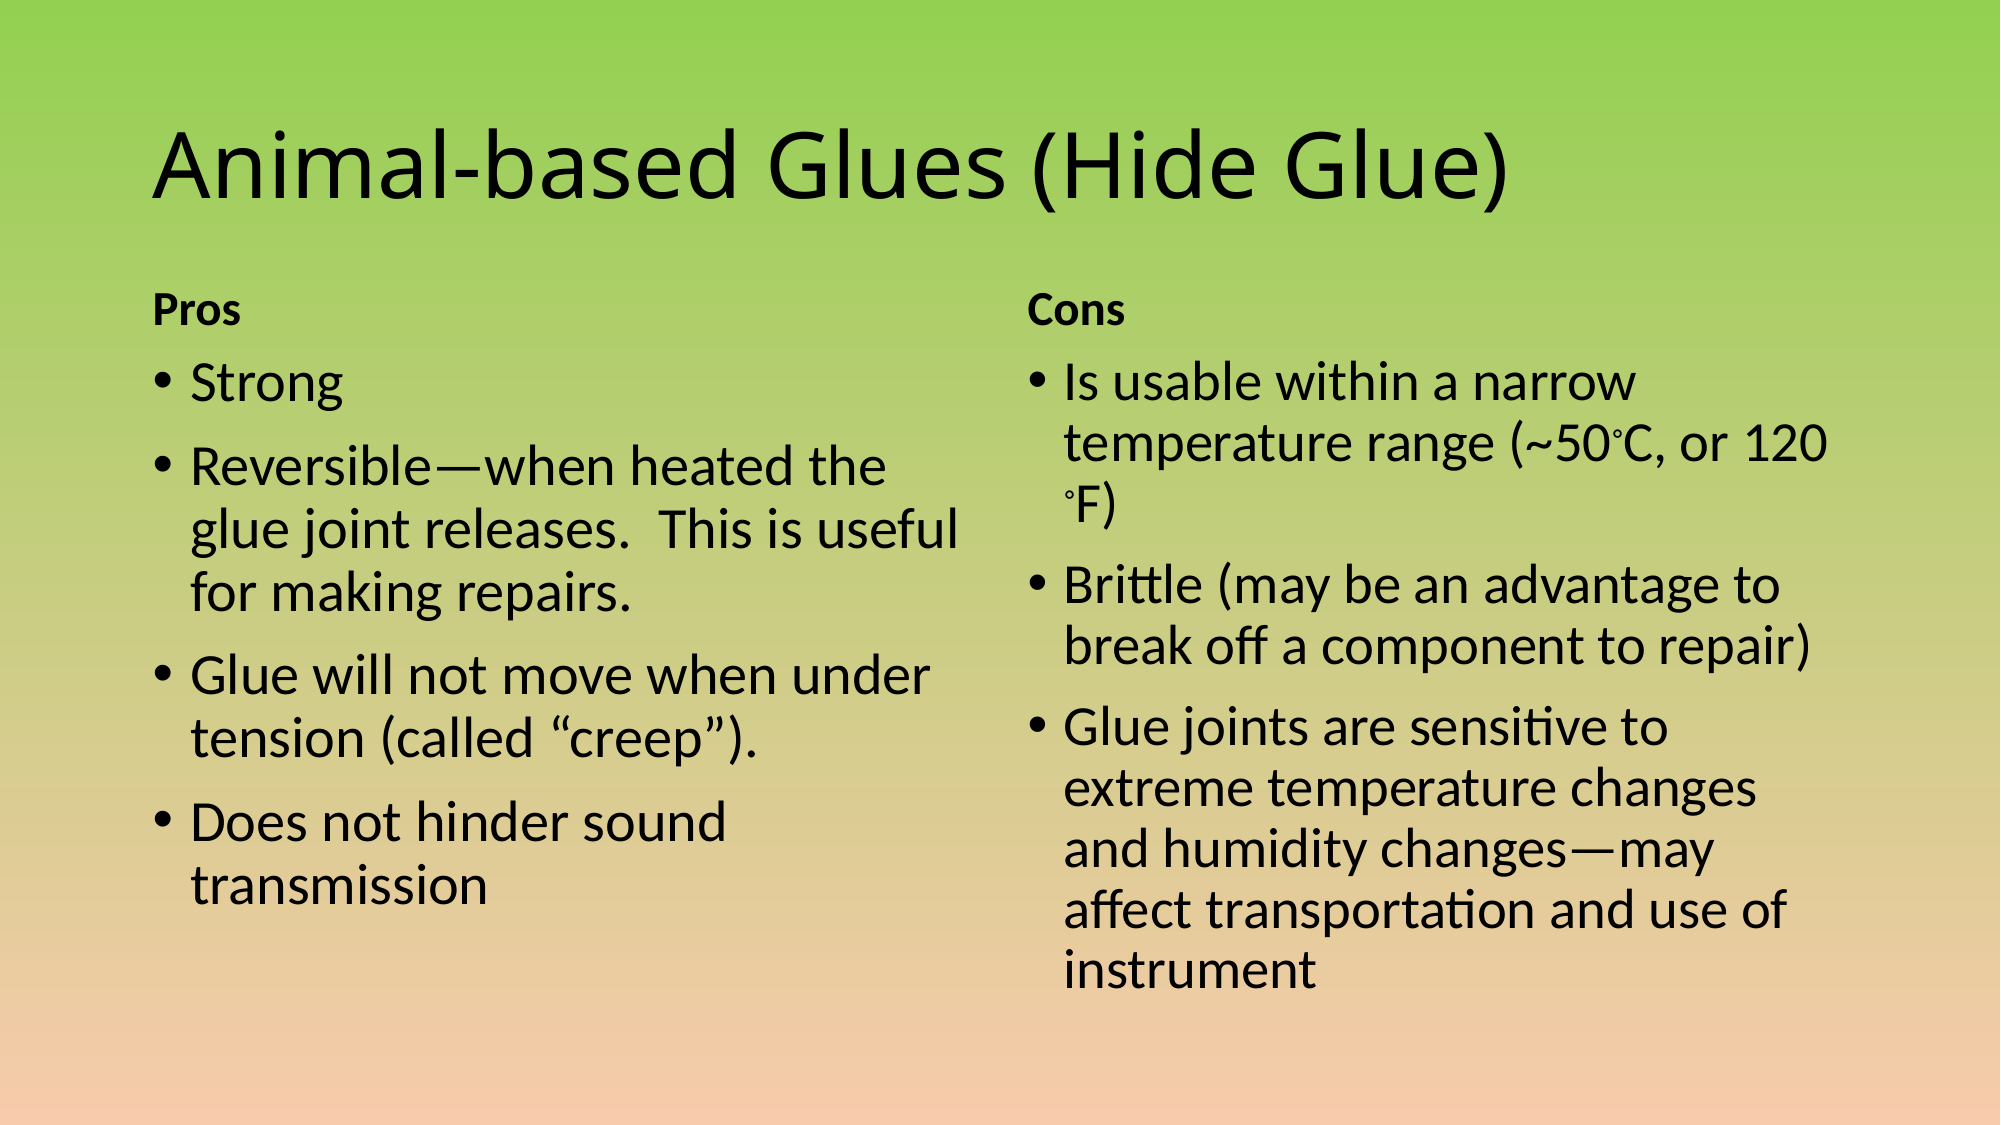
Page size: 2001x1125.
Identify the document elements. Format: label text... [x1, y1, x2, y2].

list Pros [137, 275, 984, 343]
title Animal-based Glues (Hide Glue) [137, 59, 1863, 278]
list Cons [1012, 275, 1863, 343]
list Strong Reversible—when heated the glue joint releases. This is useful for making repairs. Glue will not move when under tension (called “creep”). Does not hinder sound transmission [137, 343, 984, 1016]
list Is usable within a narrow temperature range (~50◦C, or 120 ◦F) Brittle (may be an advantage to break off a component to repair) Glue joints are sensitive to extreme temperature changes and humidity changes—may affect transportation and use of instrument [1012, 343, 1863, 1016]
